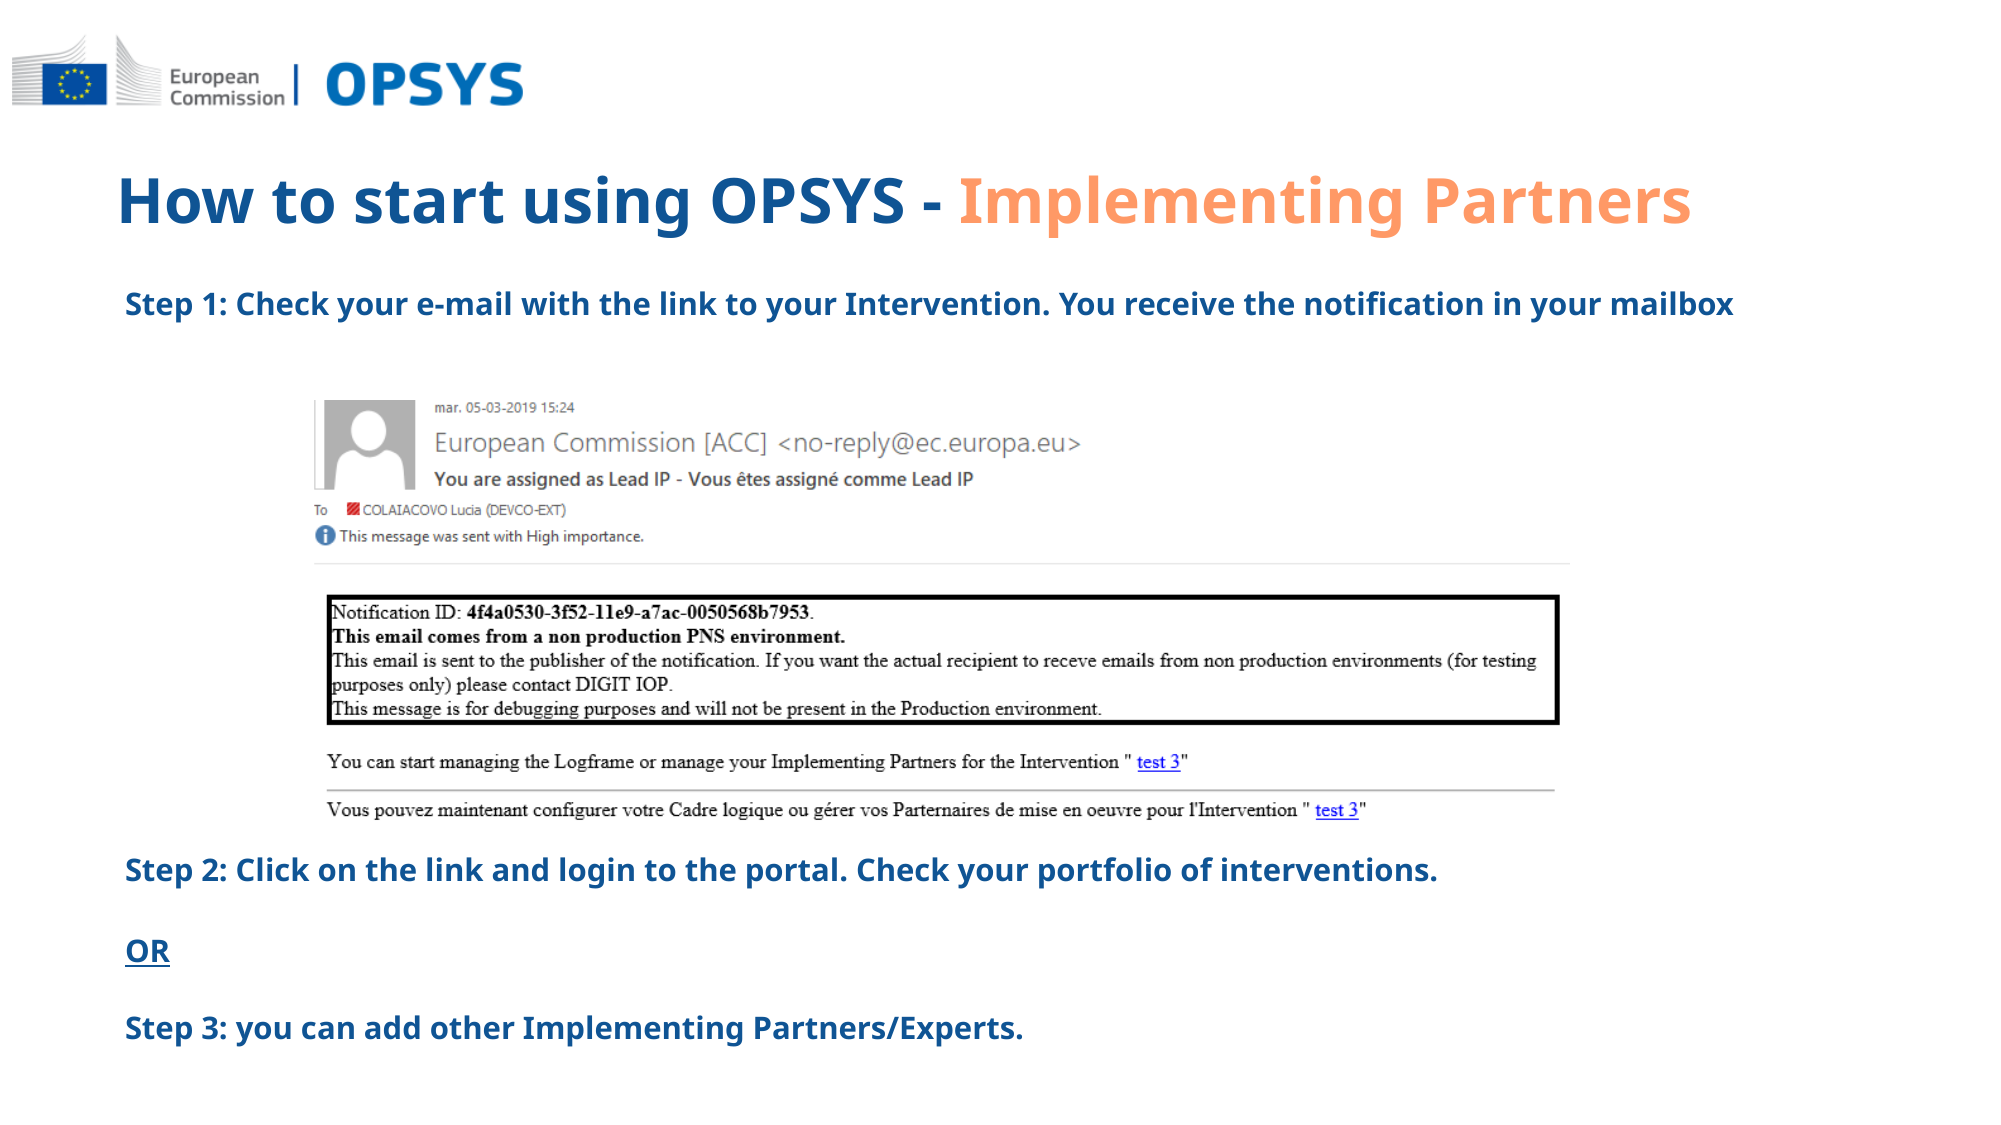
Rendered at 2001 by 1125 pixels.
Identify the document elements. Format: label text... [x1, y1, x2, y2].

list Step 1: Check your e-mail with the link to your Intervention. You receive the notification in your mailbox Step 2: Click on the link and login to the portal. Check your portfolio of interventions. OR Step 3: you can add other Implementing Partners/Experts. [109, 276, 1911, 1059]
picture [12, 0, 523, 137]
picture [307, 400, 1570, 839]
title How to start using OPSYS - Implementing Partners [101, 121, 1929, 276]
